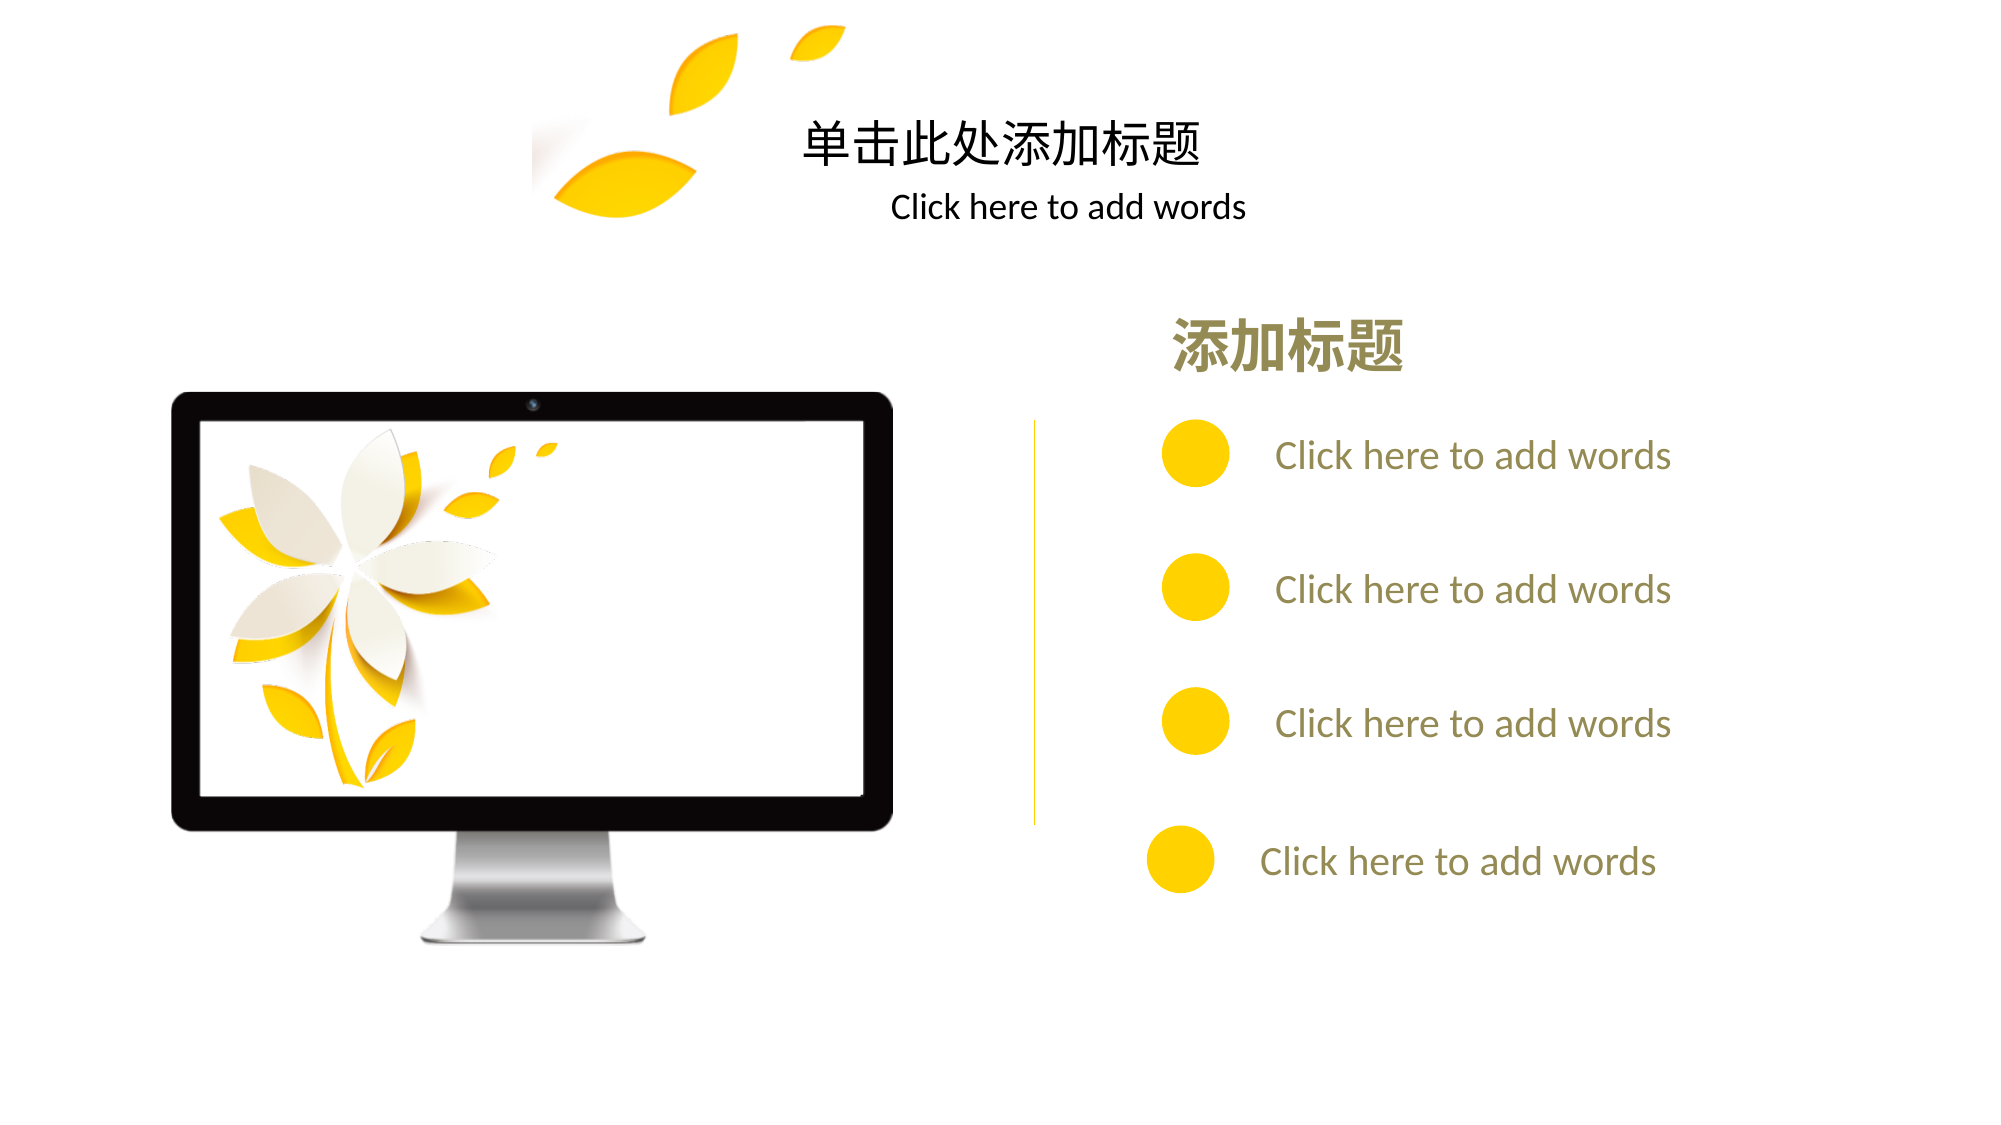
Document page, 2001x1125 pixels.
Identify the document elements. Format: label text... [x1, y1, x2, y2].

text_box Click here to add words [966, 174, 1472, 235]
text_box Click here to add words [1245, 826, 1745, 892]
text_box 添加标题 [1156, 301, 1600, 387]
text_box [1146, 825, 1215, 894]
text_box [1161, 553, 1230, 621]
text_box 单击此处添加标题 [966, 104, 1382, 174]
text_box [1161, 419, 1230, 488]
text_box [1161, 687, 1230, 755]
picture [532, 0, 966, 239]
picture [171, 391, 893, 946]
text_box Click here to add words [1260, 688, 1760, 754]
text_box Click here to add words [1260, 554, 1760, 620]
text_box Click here to add words [1260, 420, 1760, 486]
